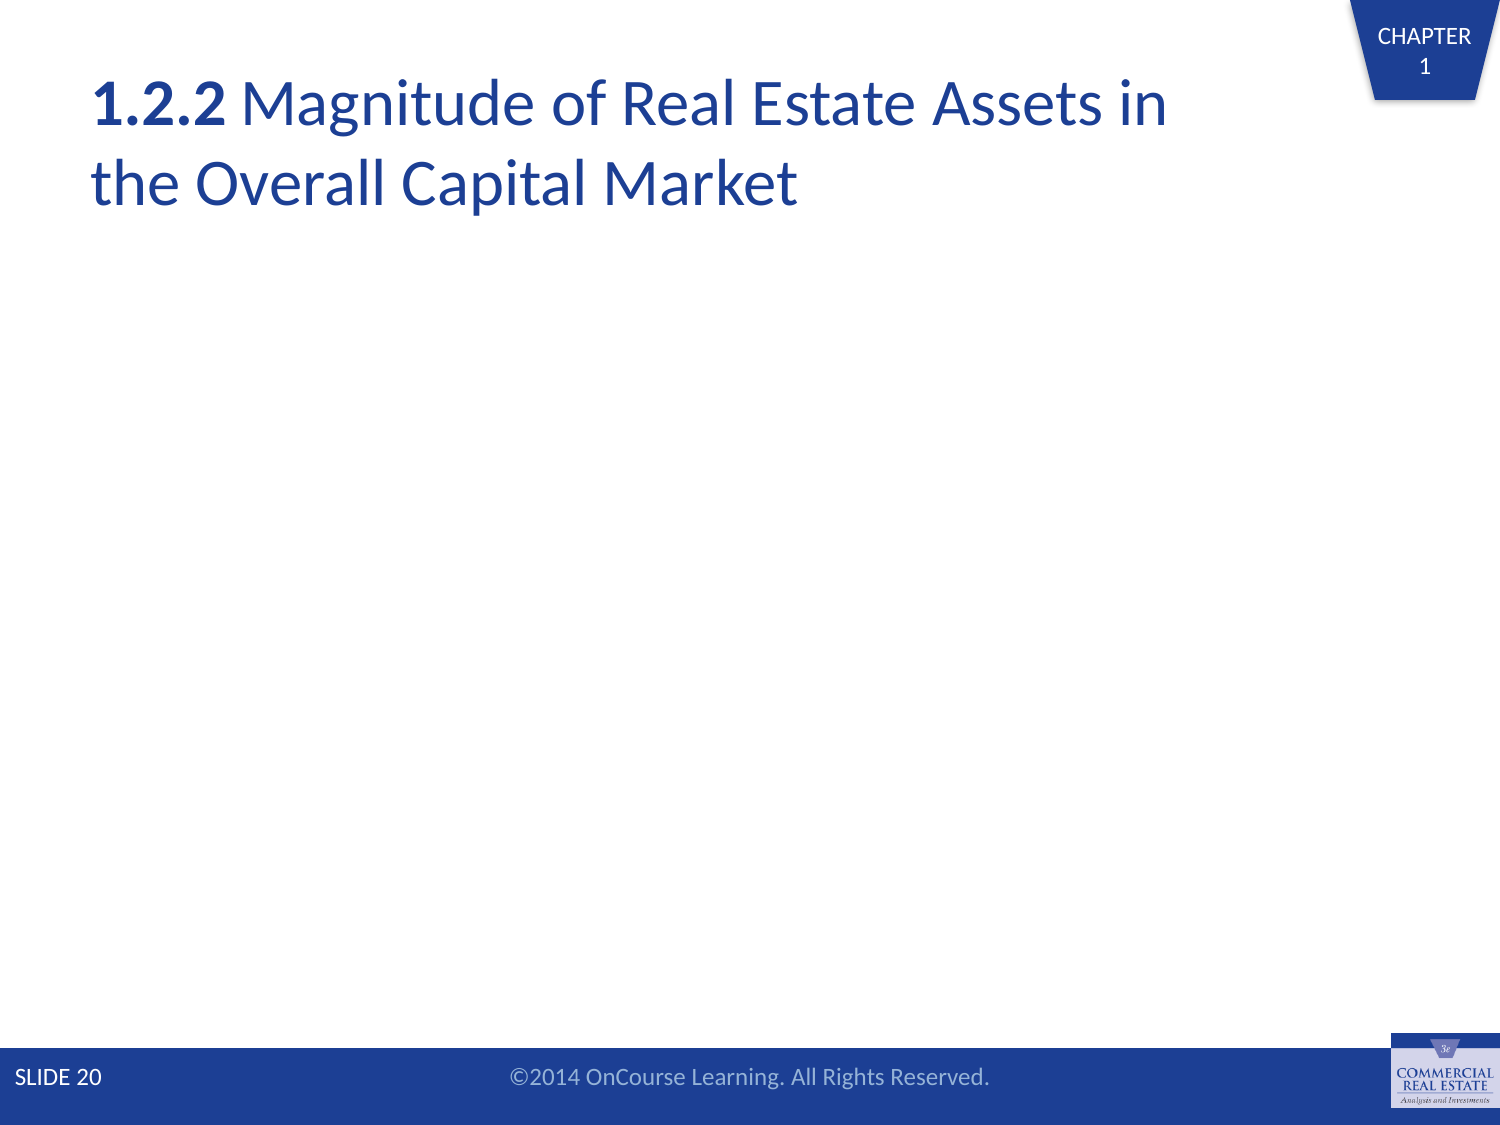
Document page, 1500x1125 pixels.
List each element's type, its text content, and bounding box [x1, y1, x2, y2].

title 1.2.2 Magnitude of Real Estate Assets in the Overall Capital Market [75, 45, 1350, 233]
picture [1391, 1033, 1500, 1108]
slide_number SLIDE 20 [0, 1052, 350, 1113]
